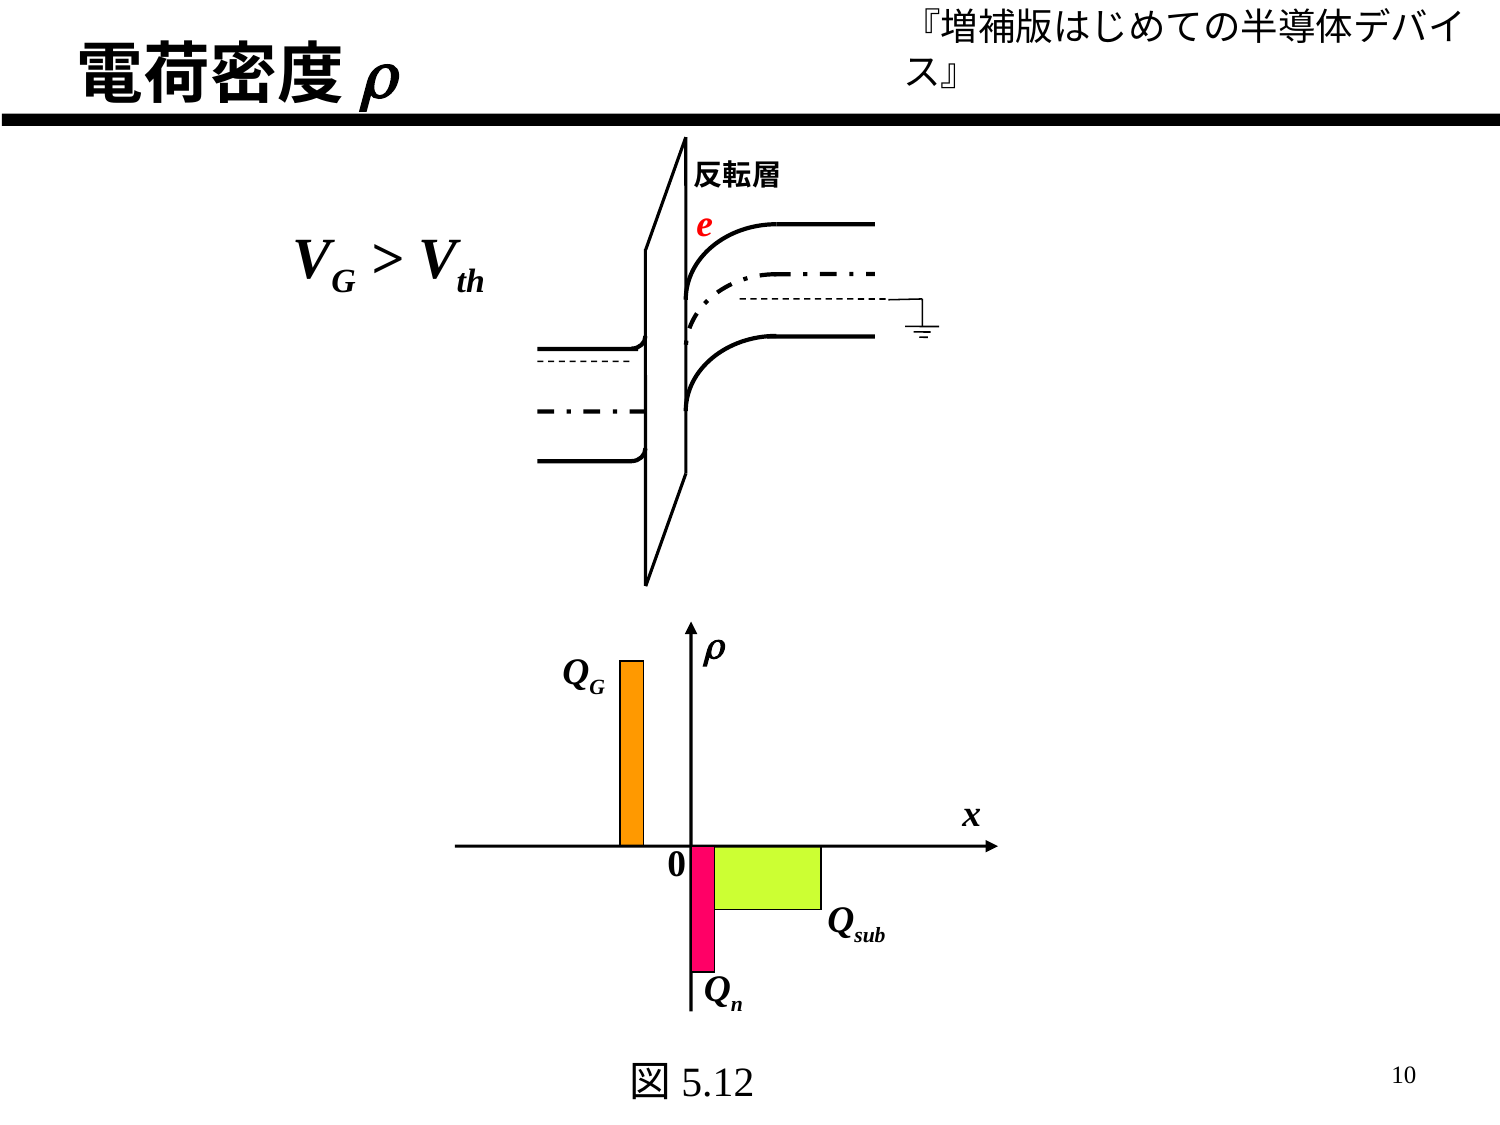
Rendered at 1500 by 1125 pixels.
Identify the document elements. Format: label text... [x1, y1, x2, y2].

text_box [631, 448, 646, 462]
title 電荷密度r [76, 26, 1418, 111]
text_box 反転層 [679, 148, 850, 199]
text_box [454, 620, 999, 1012]
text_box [888, 298, 940, 338]
text_box 図5.12 [614, 1046, 770, 1112]
text_box [685, 224, 777, 300]
text_box VG > Vth [292, 219, 486, 300]
text_box [686, 350, 777, 412]
text_box 『増補版はじめての半導体デバイス』 [888, 0, 1495, 101]
text_box e [696, 199, 734, 245]
text_box [631, 336, 646, 349]
text_box [685, 300, 777, 350]
